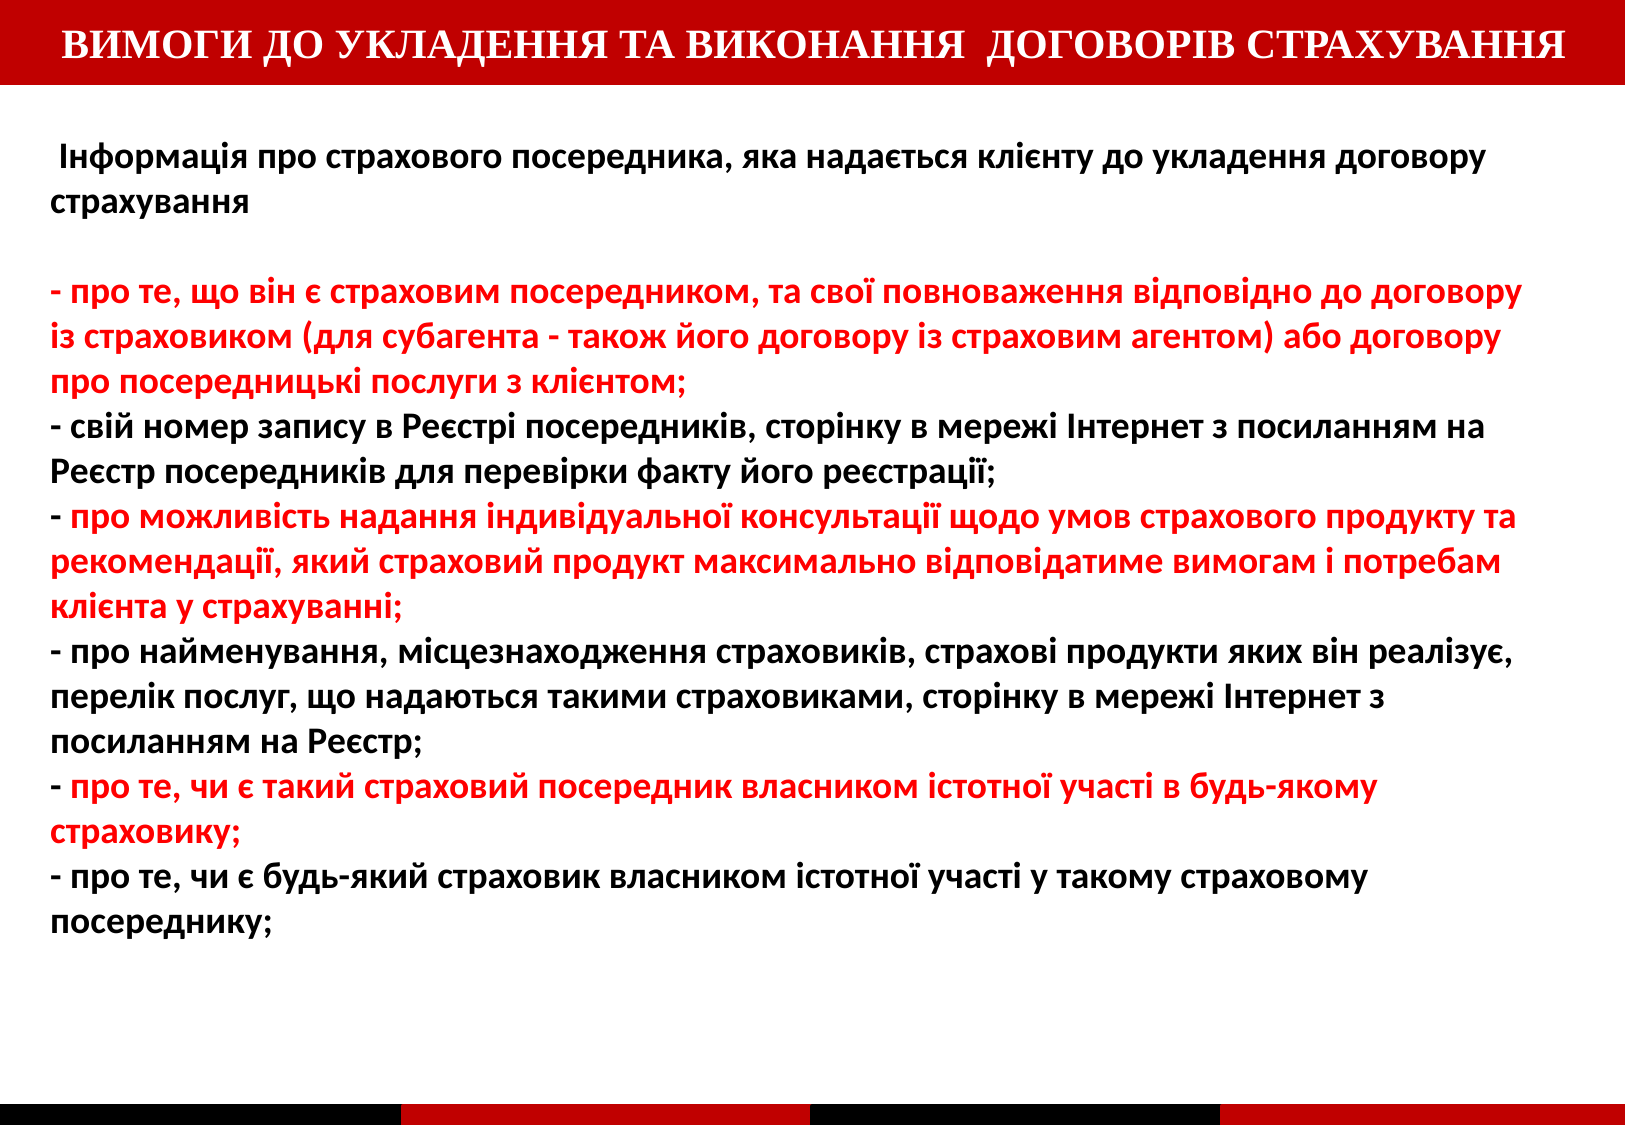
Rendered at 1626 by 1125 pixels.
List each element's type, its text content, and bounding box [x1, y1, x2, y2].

text_box [810, 1104, 1220, 1125]
text_box [1220, 1104, 1625, 1125]
text_box Інформація про страхового посередника, яка надається клієнту до укладення договору страхування - про те, що він є страховим посередником, та свої повноваження відповідно до договору із страховиком (для субагента - також його договору із страховим агентом) або договору про посередницькі послуги з клієнтом; - свій номер запису в Реєстрі посередників, сторінку в мережі Інтернет з посиланням на Реєстр посередників для перевірки факту його реєстрації; - про можливість надання індивідуальної консультації щодо умов страхового продукту та рекомендації, який страховий продукт максимально відповідатиме вимогам і потребам клієнта у страхуванні; - про найменування, місцезнаходження страховиків, страхові продукти яких він реалізує, перелік послуг, що надаються такими страховиками, сторінку в мережі Інтернет з посиланням на Реєстр; - про те, чи є такий страховий посередник власником істотної участі в будь-якому страховику; - про те, чи є будь-який страховик власником істотної участі у такому страховому посереднику; [35, 123, 1571, 949]
text_box ВИМОГИ ДО УКЛАДЕННЯ ТА ВИКОНАННЯ ДОГОВОРІВ СТРАХУВАННЯ [0, 0, 1625, 85]
text_box [401, 1104, 810, 1125]
text_box [0, 1104, 401, 1125]
